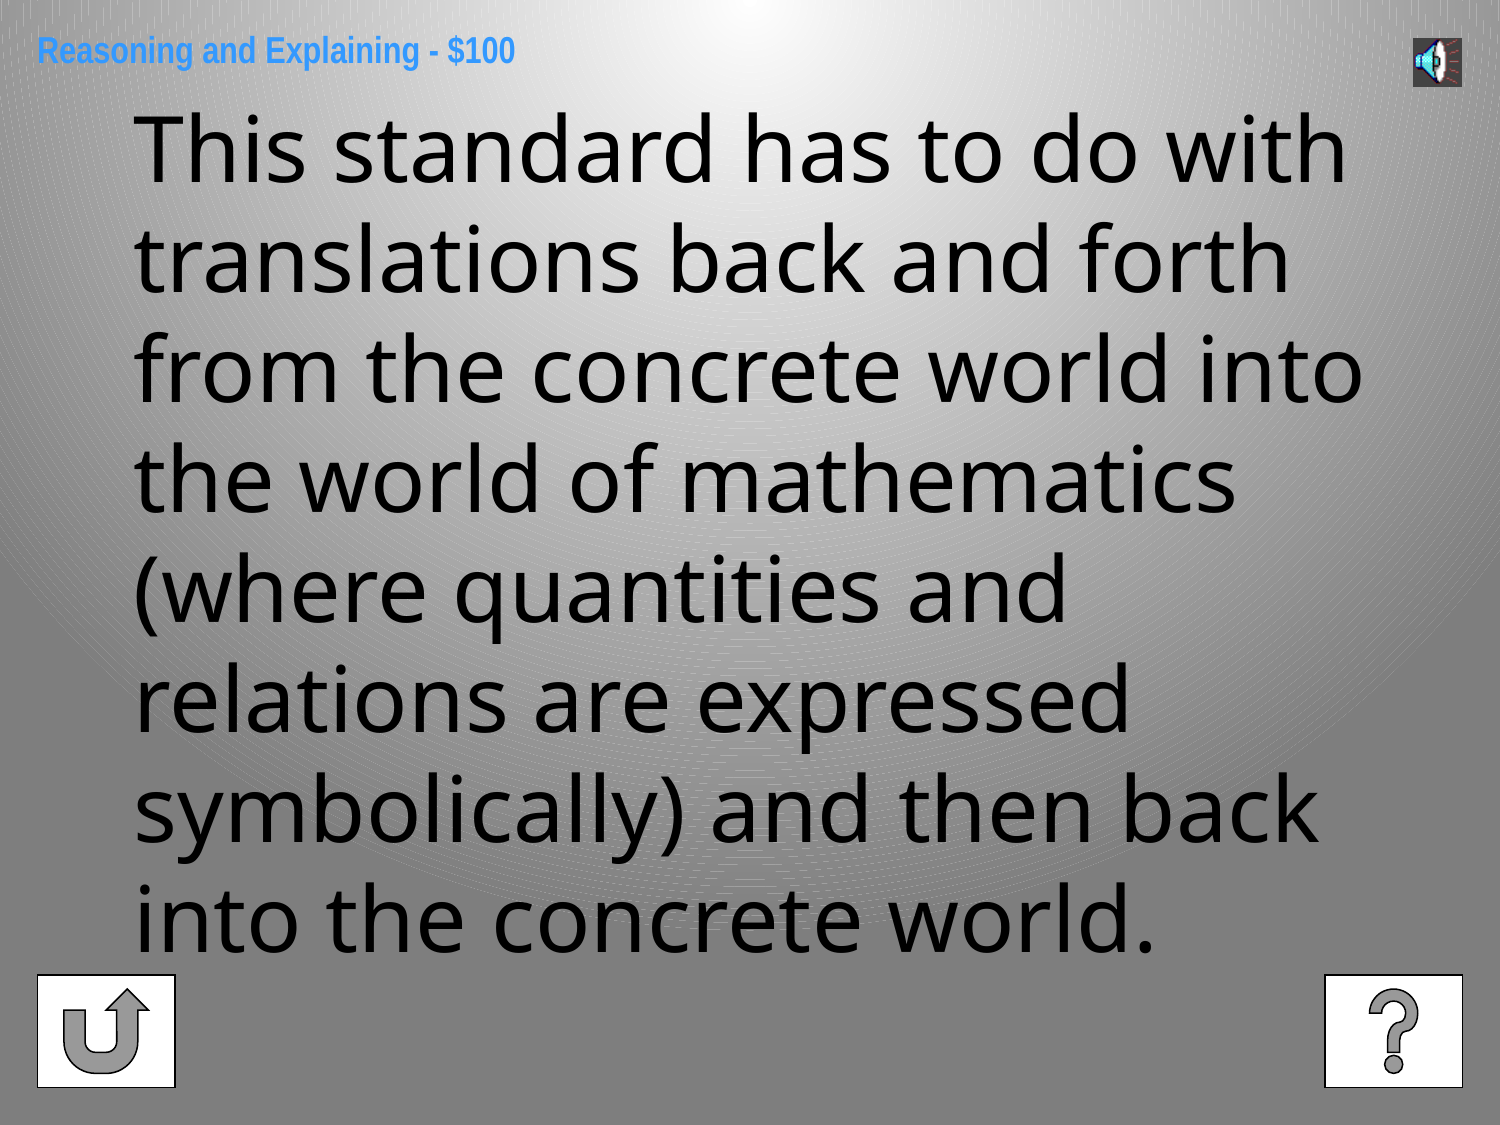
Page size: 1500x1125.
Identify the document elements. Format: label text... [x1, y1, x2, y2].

picture [1412, 37, 1463, 88]
text_box Reasoning and Explaining - $100 [22, 18, 1025, 94]
text_box This standard has to do with translations back and forth from the concrete world into the world of mathematics (where quantities and relations are expressed symbolically) and then back into the concrete world. [74, 162, 1425, 900]
text_box [37, 975, 175, 1088]
text_box [1324, 975, 1463, 1088]
